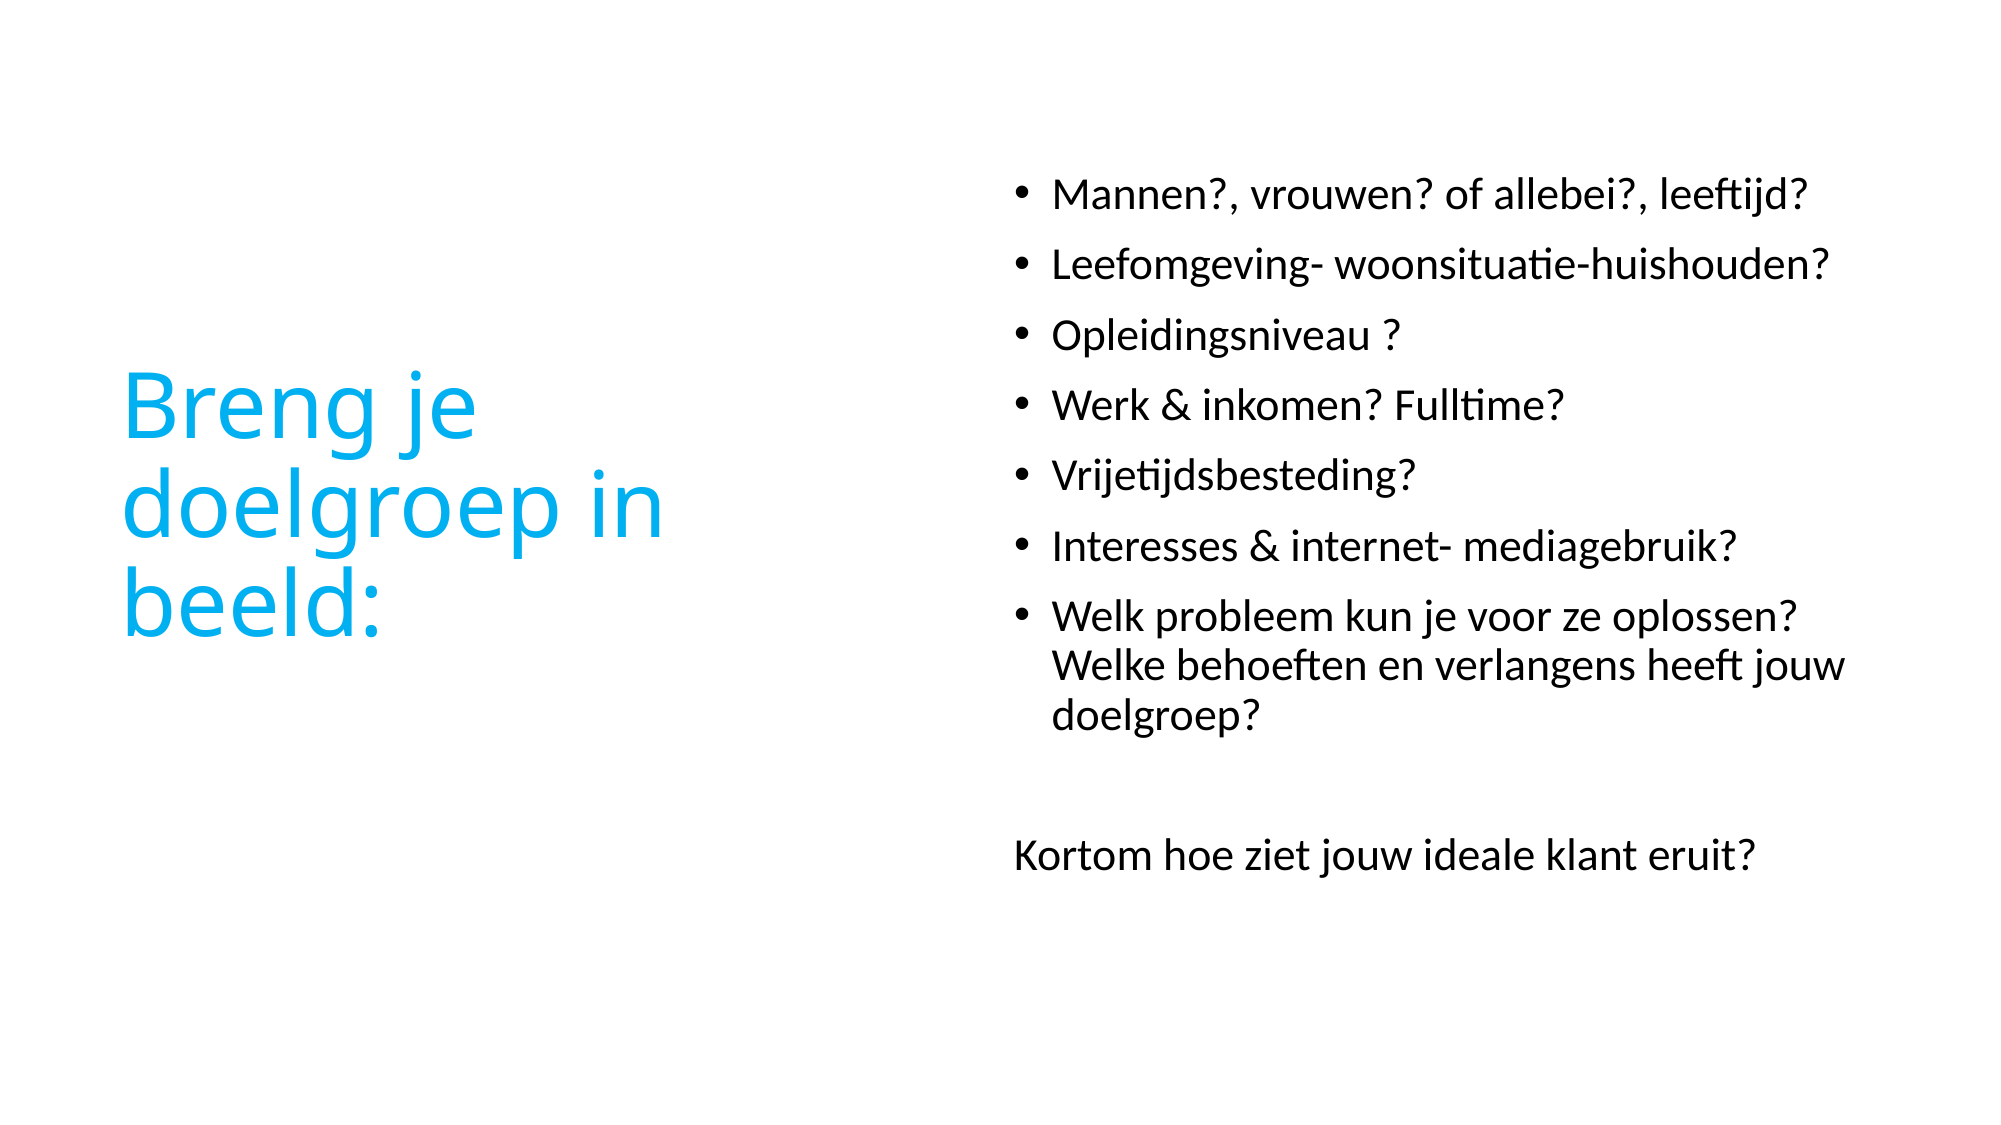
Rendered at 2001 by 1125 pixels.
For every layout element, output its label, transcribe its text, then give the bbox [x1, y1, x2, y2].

list Mannen?, vrouwen? of allebei?, leeftijd? Leefomgeving- woonsituatie-huishouden? Opleidingsniveau ? Werk & inkomen? Fulltime? Vrijetijdsbesteding? Interesses & internet- mediagebruik? Welk probleem kun je voor ze oplossen? Welke behoeften en verlangens heeft jouw doelgroep? Kortom hoe ziet jouw ideale klant eruit? [999, 131, 1870, 990]
title Breng je doelgroep in beeld: [105, 336, 707, 790]
